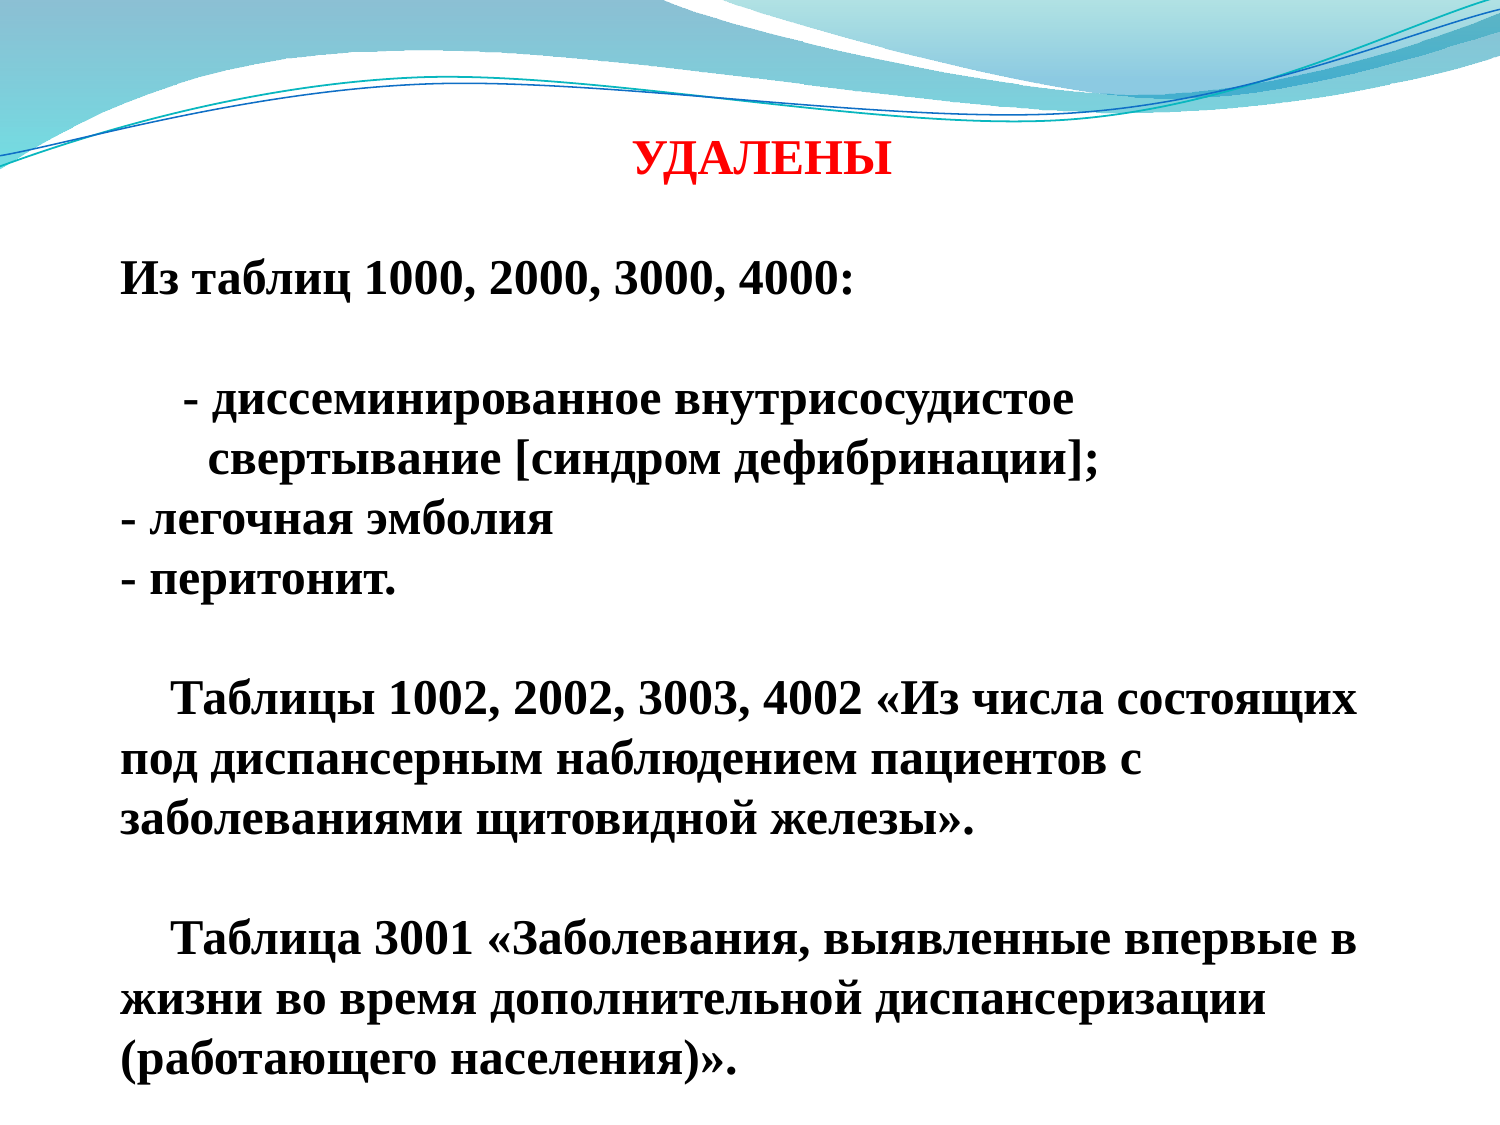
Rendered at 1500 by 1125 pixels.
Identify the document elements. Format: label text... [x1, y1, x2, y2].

text_box УДАЛЕНЫ Из таблиц 1000, 2000, 3000, 4000: - диссеминированное внутрисосудистое свертывание [синдром дефибринации]; - легочная эмболия - перитонит. Таблицы 1002, 2002, 3003, 4002 «Из числа состоящих под диспансерным наблюдением пациентов с заболеваниями щитовидной железы». Таблица 3001 «Заболевания, выявленные впервые в жизни во время дополнительной диспансеризации (работающего населения)». [105, 117, 1418, 1092]
